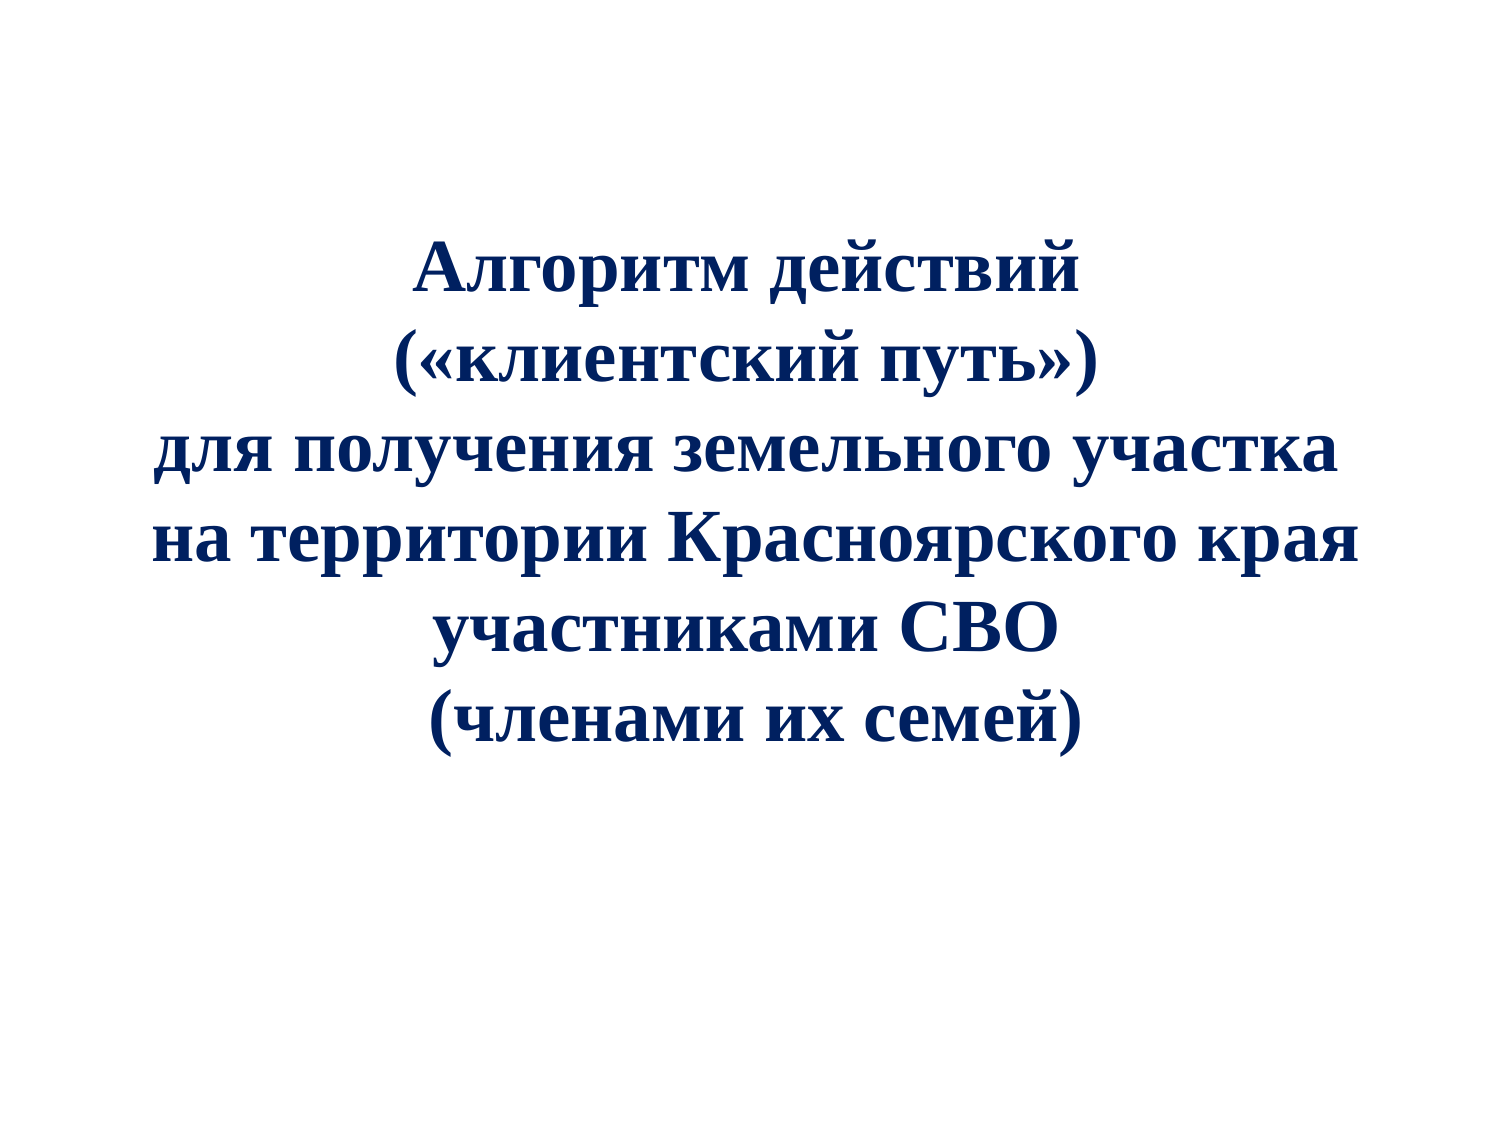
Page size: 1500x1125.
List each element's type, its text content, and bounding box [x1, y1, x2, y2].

title Алгоритм действий («клиентский путь») для получения земельного участка на территории Красноярского края участниками СВО (членами их семей) [76, 196, 1436, 846]
